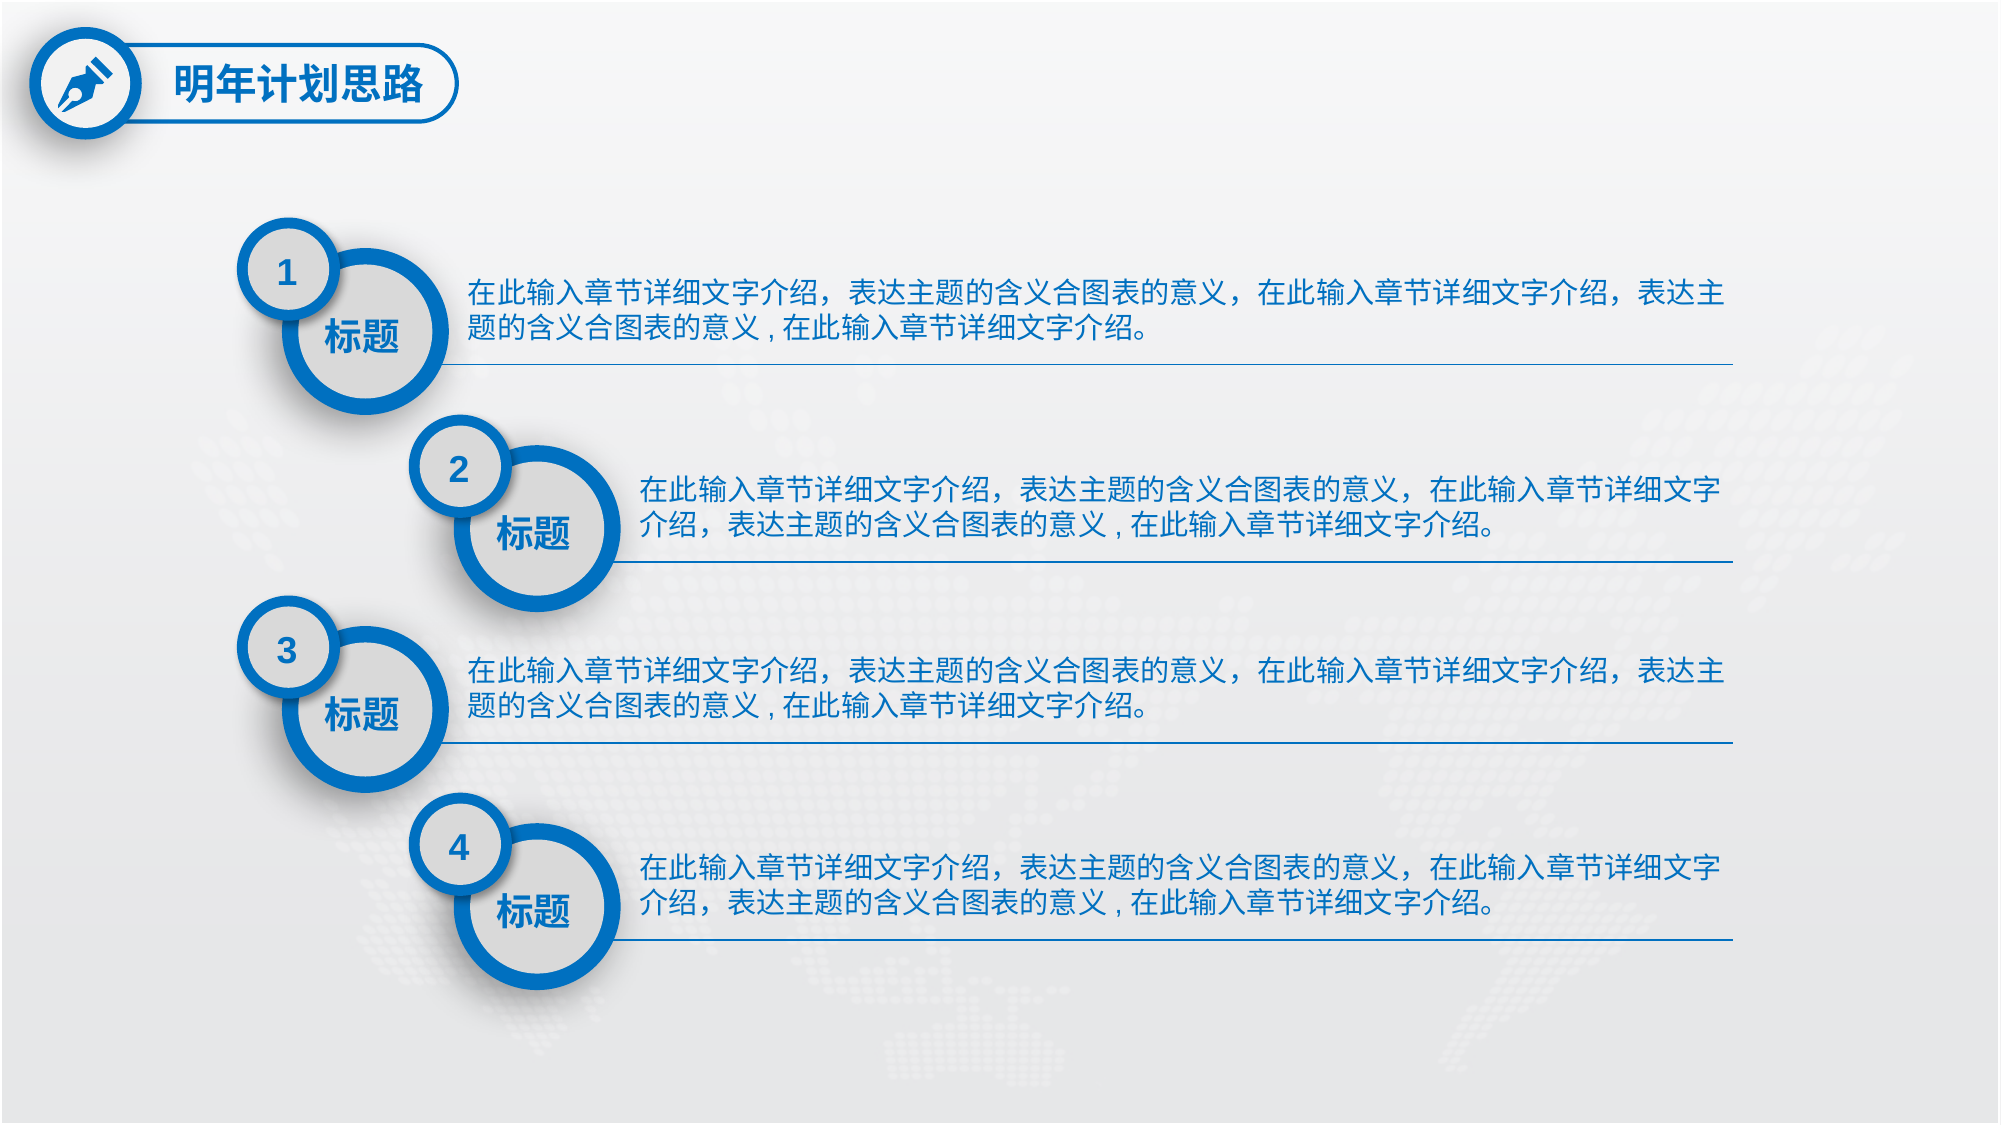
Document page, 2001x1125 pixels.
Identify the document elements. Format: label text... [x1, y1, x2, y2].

text_box 在此输入章节详细文字介绍，表达主题的含义合图表的意义，在此输入章节详细文字介绍，表达主题的含义合图表的意义,在此输入章节详细文字介绍。 [467, 651, 1733, 722]
text_box 在此输入章节详细文字介绍，表达主题的含义合图表的意义，在此输入章节详细文字介绍，表达主题的含义合图表的意义,在此输入章节详细文字介绍。 [639, 471, 1733, 542]
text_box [410, 794, 510, 894]
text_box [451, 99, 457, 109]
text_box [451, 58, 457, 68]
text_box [455, 447, 619, 610]
text_box 此处添加文字做详细的阐述标题含义。 [2, 2, 1998, 1123]
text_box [238, 219, 338, 319]
text_box [146, 42, 459, 124]
text_box 在此输入章节详细文字介绍，表达主题的含义合图表的意义，在此输入章节详细文字介绍，表达主题的含义合图表的意义,在此输入章节详细文字介绍。 [639, 849, 1733, 920]
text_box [284, 250, 447, 413]
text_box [284, 628, 447, 791]
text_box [31, 29, 140, 138]
text_box 在此输入章节详细文字介绍，表达主题的含义合图表的意义，在此输入章节详细文字介绍，表达主题的含义合图表的意义,在此输入章节详细文字介绍。 [467, 273, 1733, 344]
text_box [410, 416, 510, 516]
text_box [455, 825, 619, 988]
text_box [238, 597, 338, 697]
